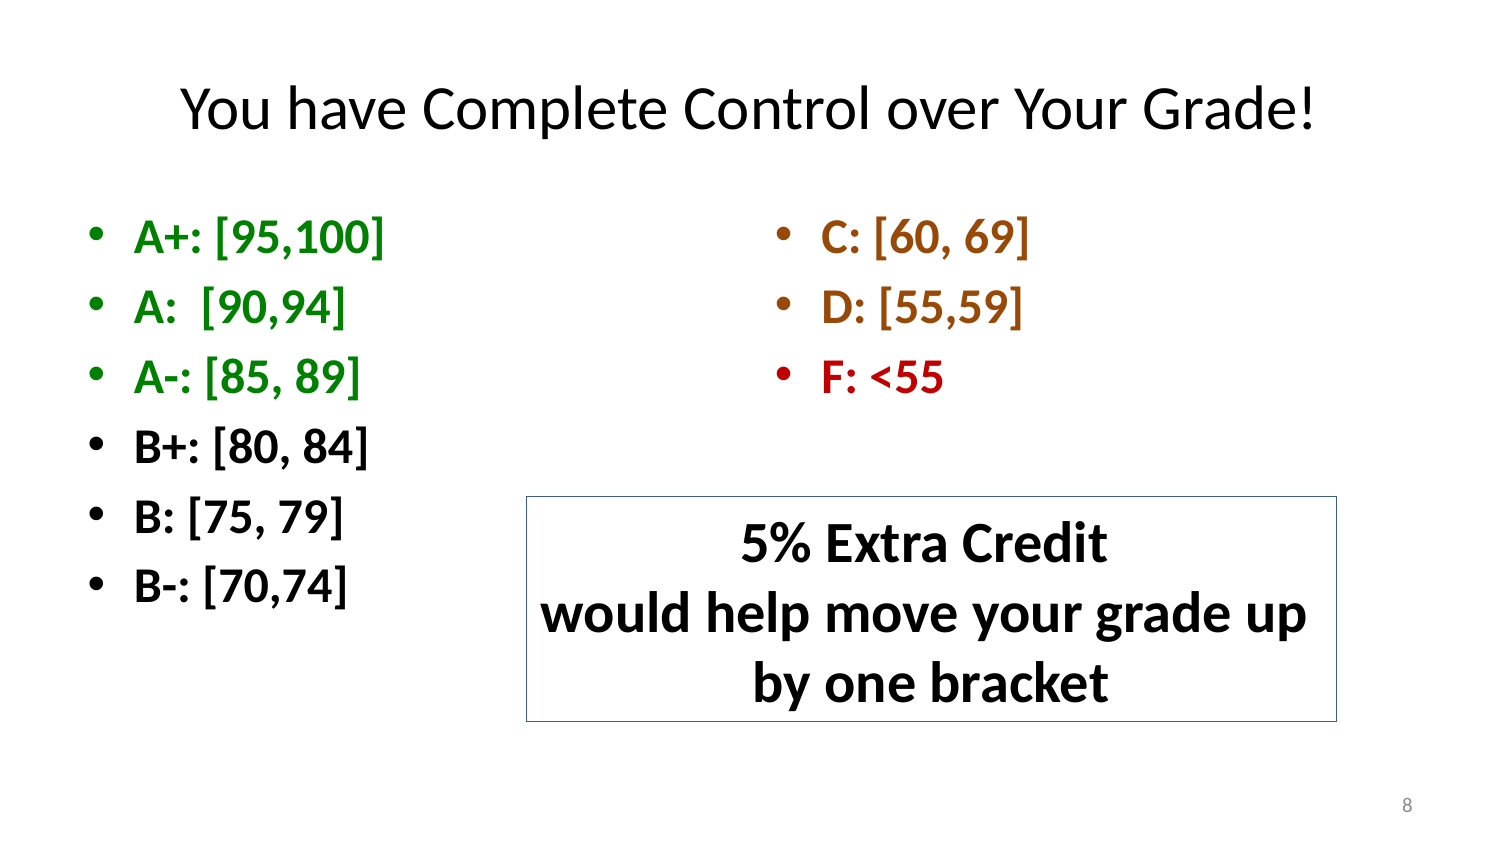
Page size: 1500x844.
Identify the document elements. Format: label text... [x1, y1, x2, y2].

list C: [60, 69] D: [55,59] F: <55 [762, 196, 1425, 754]
slide_number 8 [1074, 782, 1425, 827]
title You have Complete Control over Your Grade! [75, 33, 1425, 175]
list A+: [95,100] A: [90,94] A-: [85, 89] B+: [80, 84] B: [75, 79] B-: [70,74] [75, 196, 700, 660]
text_box 5% Extra Credit would help move your grade up by one bracket [526, 496, 1337, 722]
